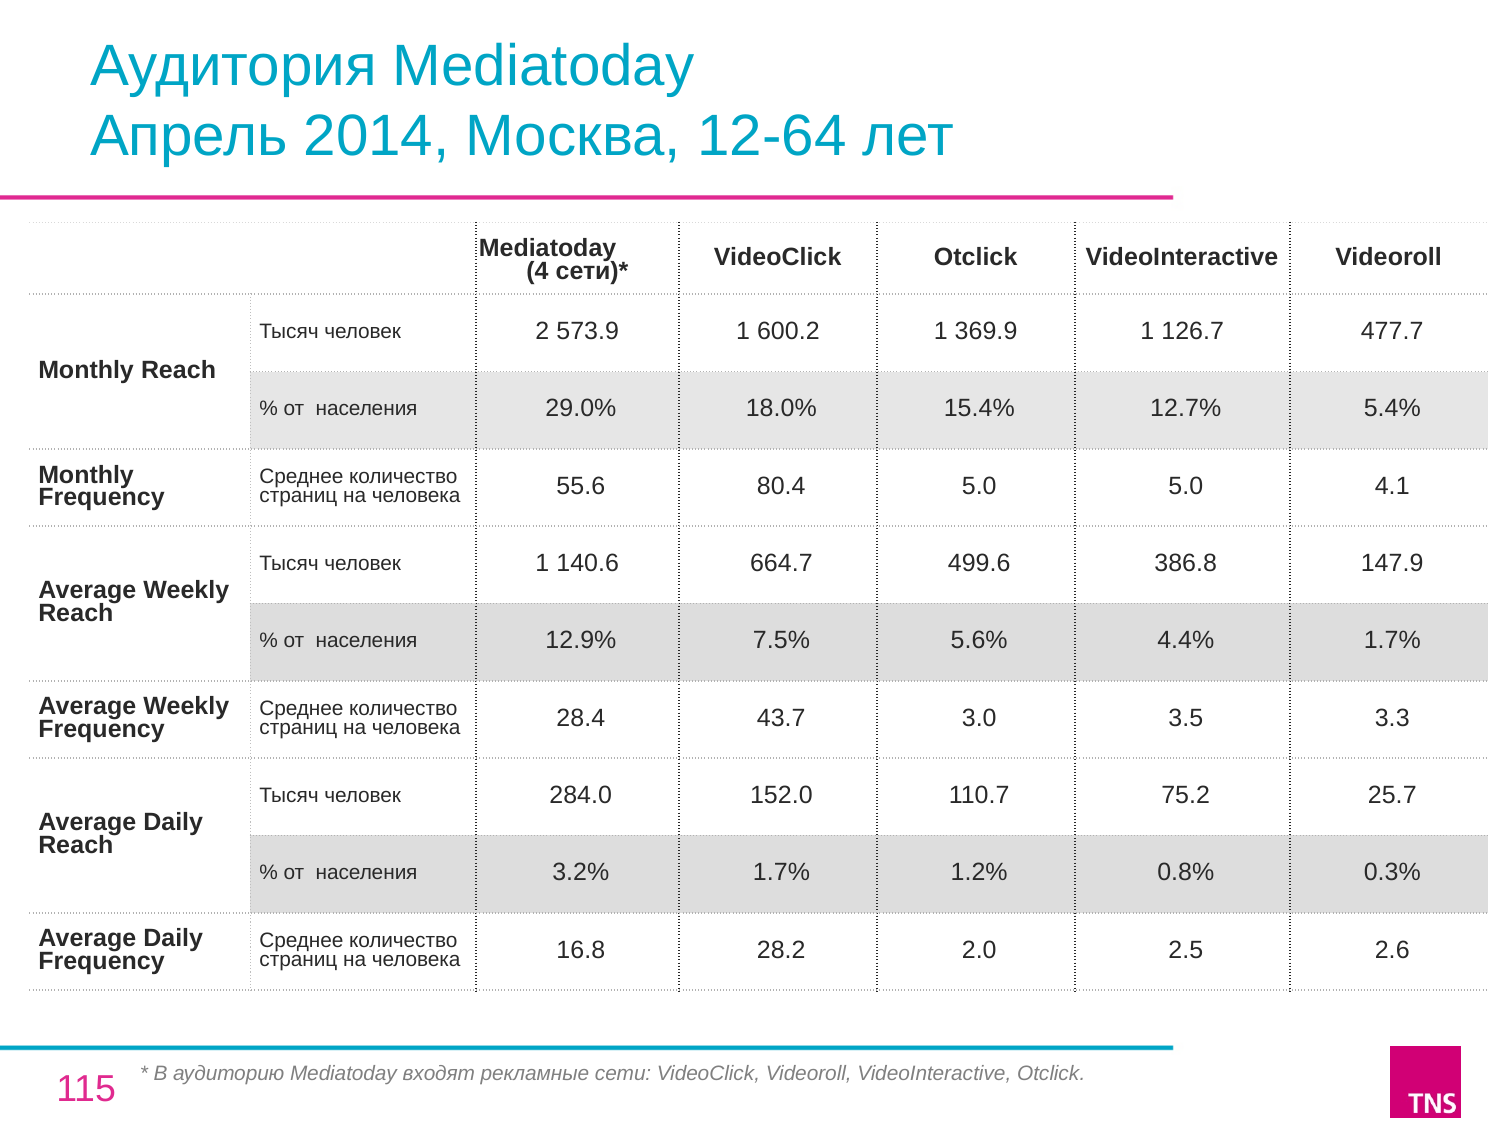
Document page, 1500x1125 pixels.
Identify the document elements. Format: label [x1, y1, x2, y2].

text_box [124, 1052, 1463, 1092]
title [74, 8, 1476, 187]
table_cell [29, 294, 1488, 990]
table_header [29, 223, 1488, 294]
slide_number [40, 1055, 392, 1125]
picture [0, 0, 1500, 1125]
